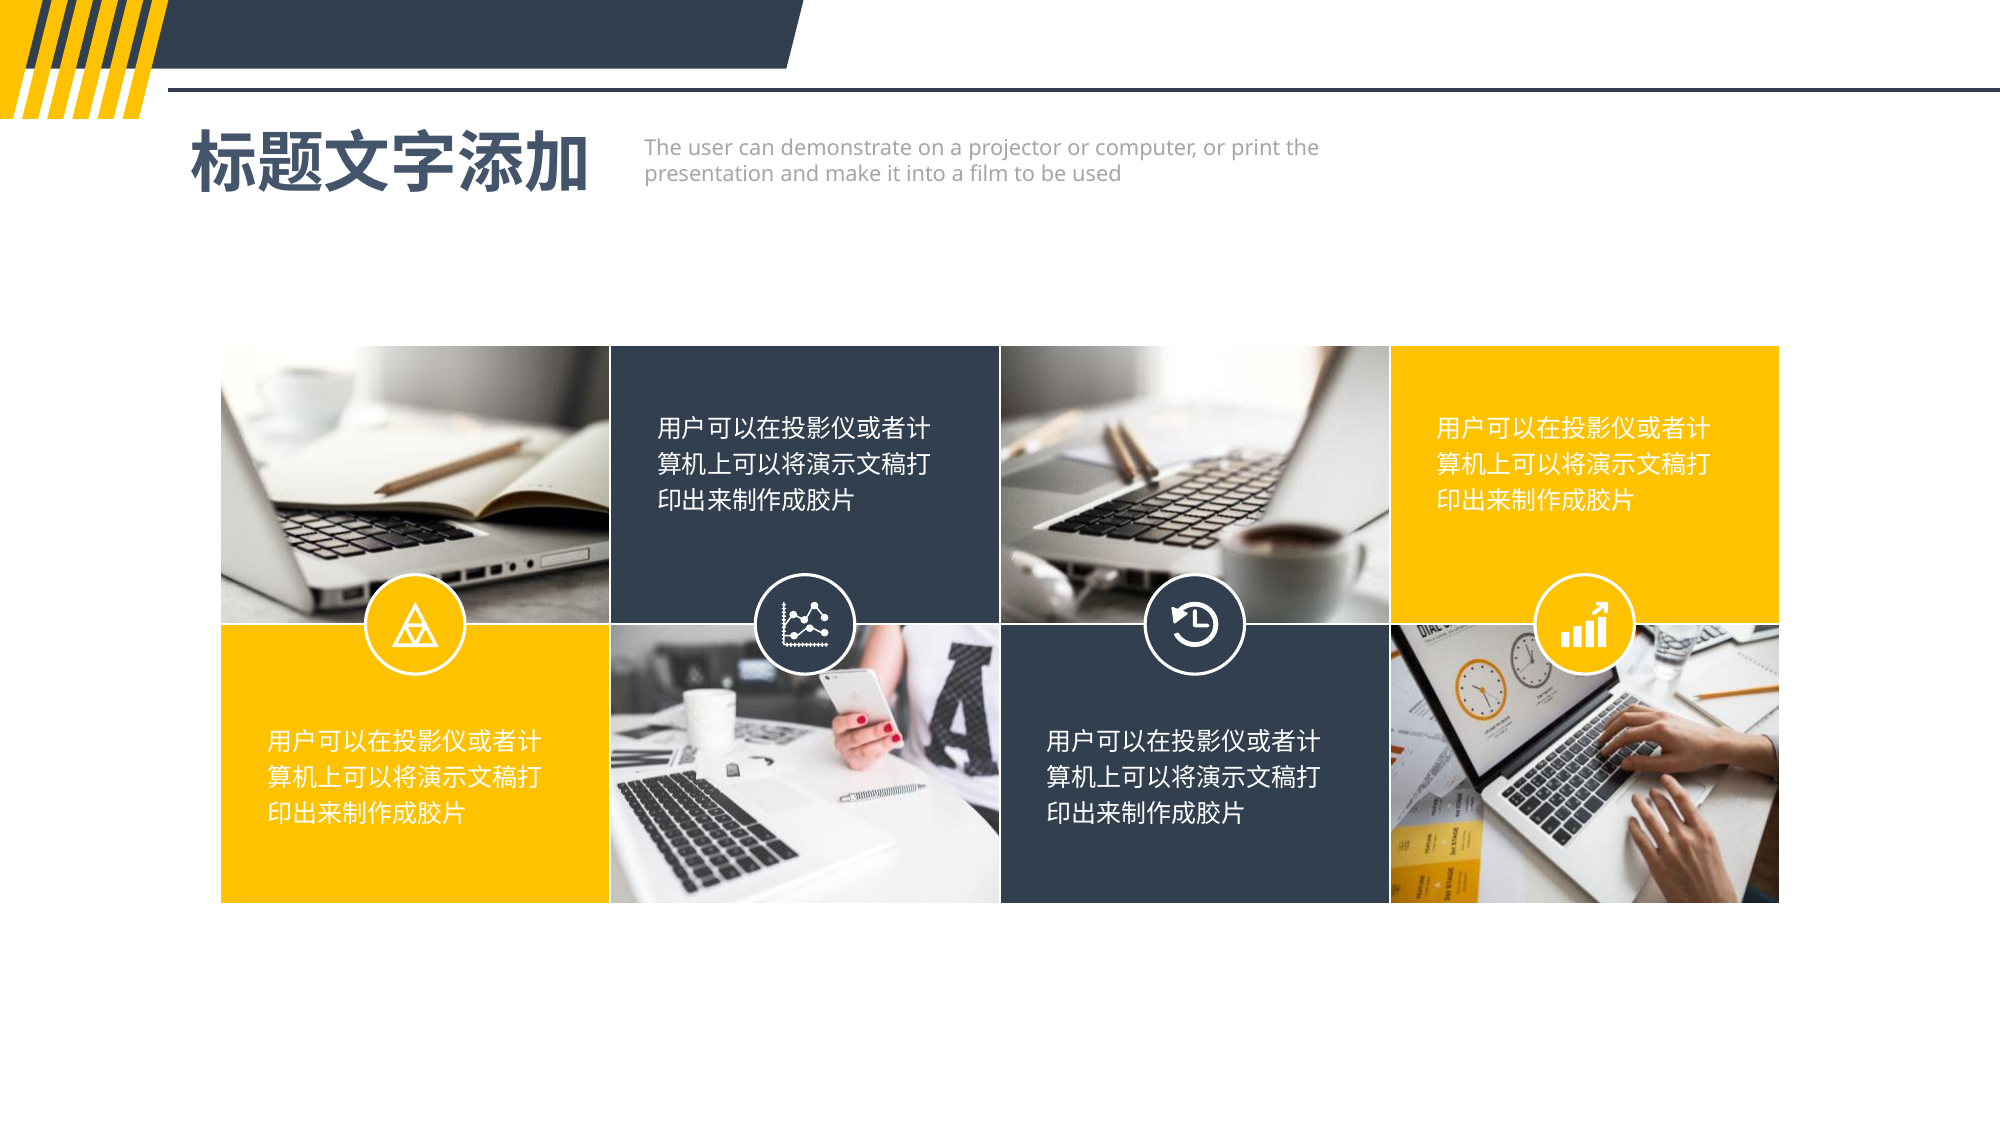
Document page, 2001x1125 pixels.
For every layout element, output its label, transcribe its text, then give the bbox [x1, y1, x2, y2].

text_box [611, 344, 999, 624]
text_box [1390, 344, 1780, 624]
text_box The user can demonstrate on a projector or computer, or print the presentation and make it into a film to be used [629, 125, 1463, 194]
text_box 标题文字添加 [175, 112, 606, 207]
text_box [220, 625, 610, 905]
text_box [0, 0, 169, 119]
text_box [169, 0, 805, 70]
picture [220, 344, 1780, 905]
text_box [1001, 625, 1389, 905]
